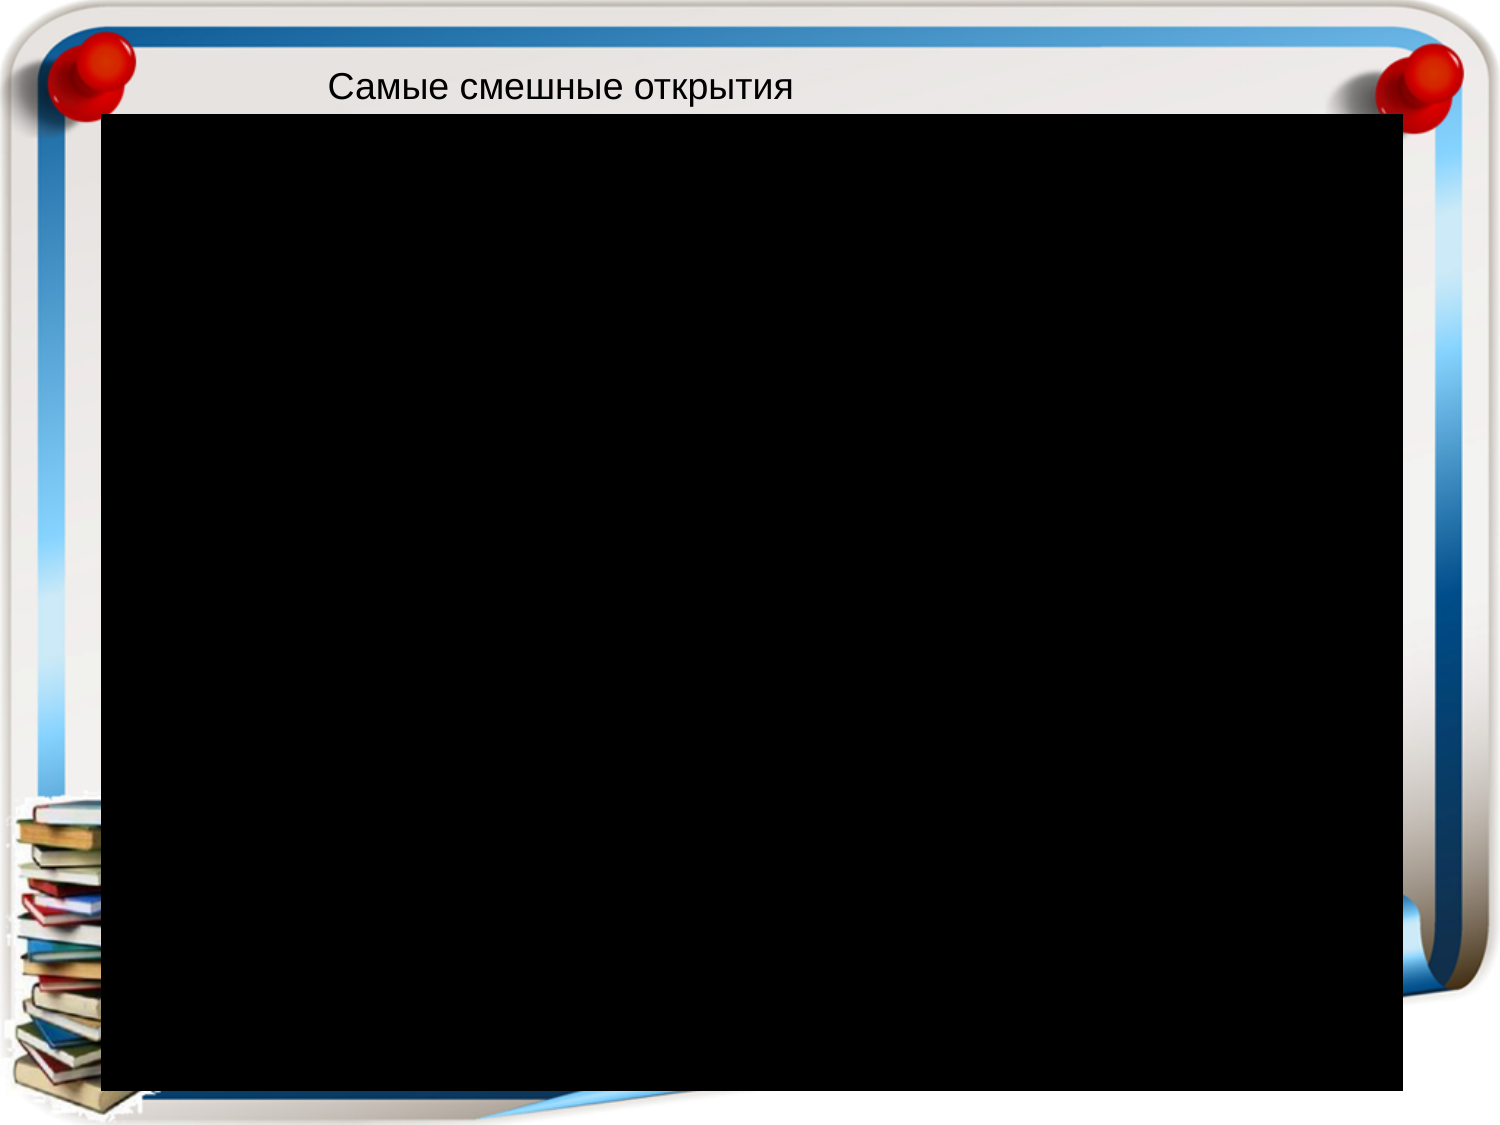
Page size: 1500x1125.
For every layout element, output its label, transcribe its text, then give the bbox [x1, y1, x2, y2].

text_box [100, 113, 1404, 1092]
picture [0, 0, 1500, 1125]
text_box Самые смешные открытия [312, 54, 815, 111]
